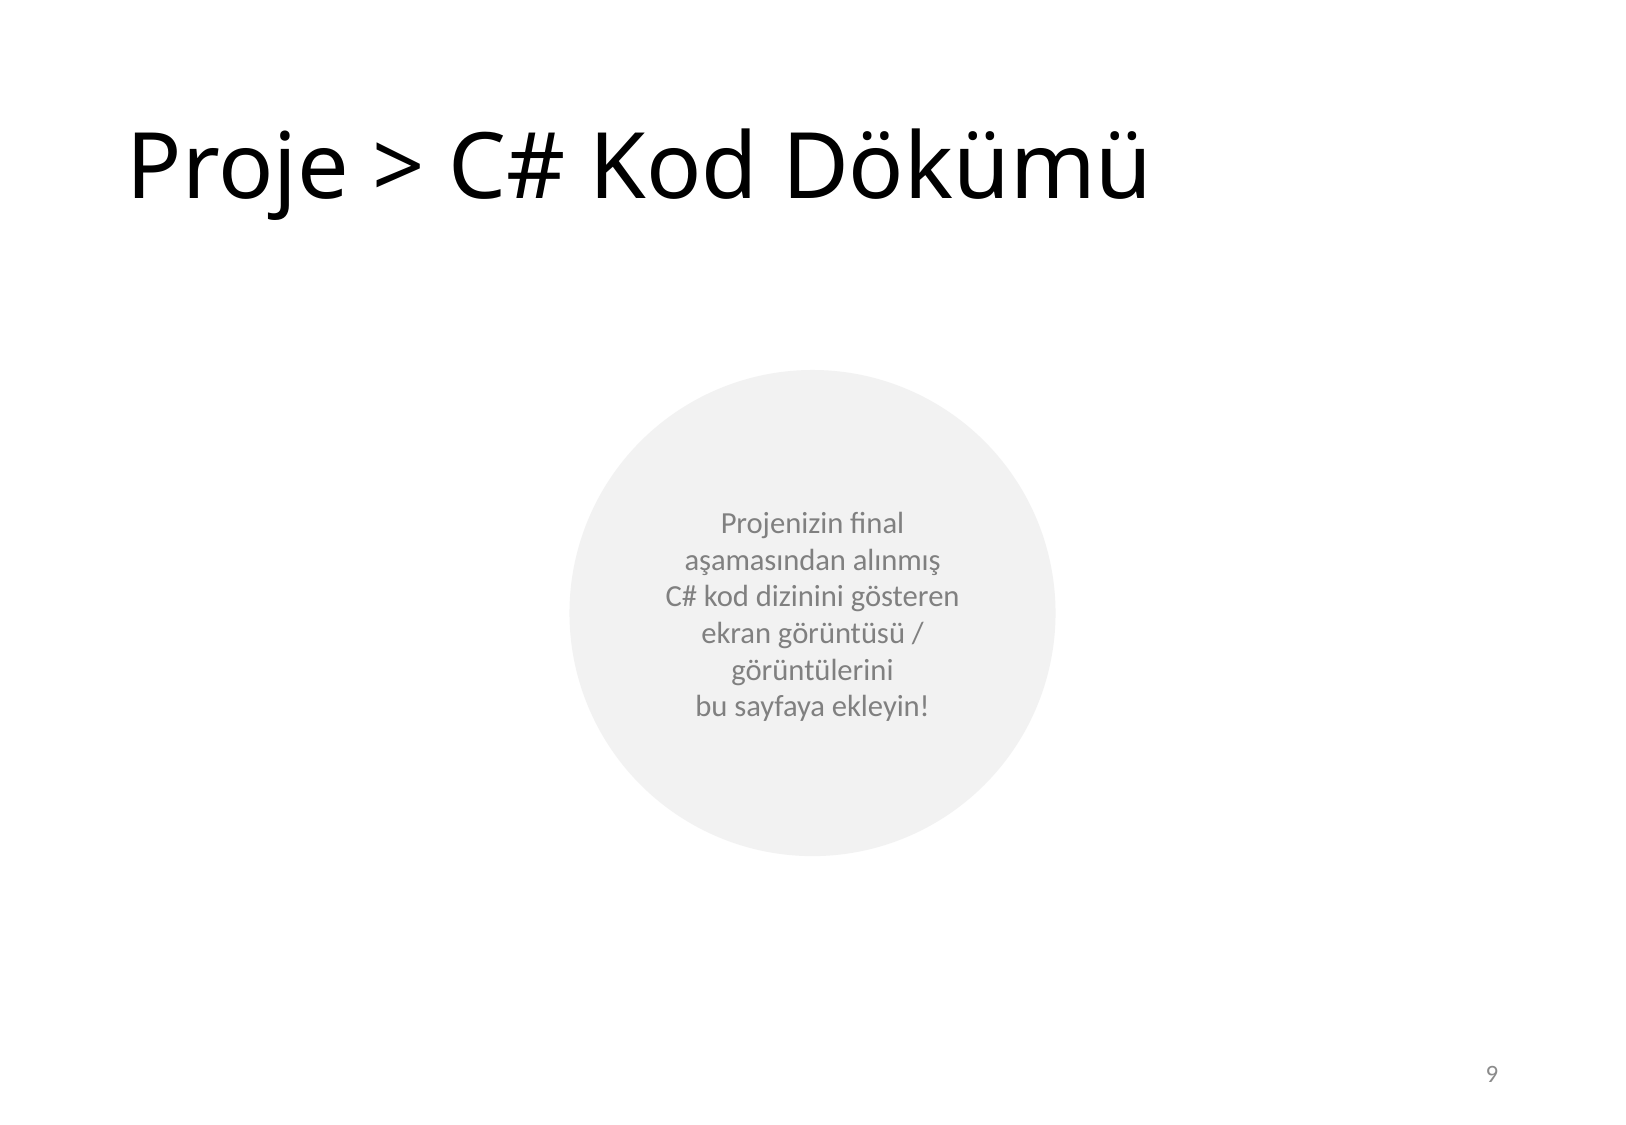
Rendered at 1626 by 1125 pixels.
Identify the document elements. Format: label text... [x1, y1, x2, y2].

title Proje > C# Kod Dökümü [111, 59, 1514, 278]
slide_number 9 [1147, 1042, 1514, 1103]
text_box Projenizin final aşamasından alınmış C# kod dizinini gösteren ekran görüntüsü / görüntülerini bu sayfaya ekleyin! [568, 368, 1057, 858]
